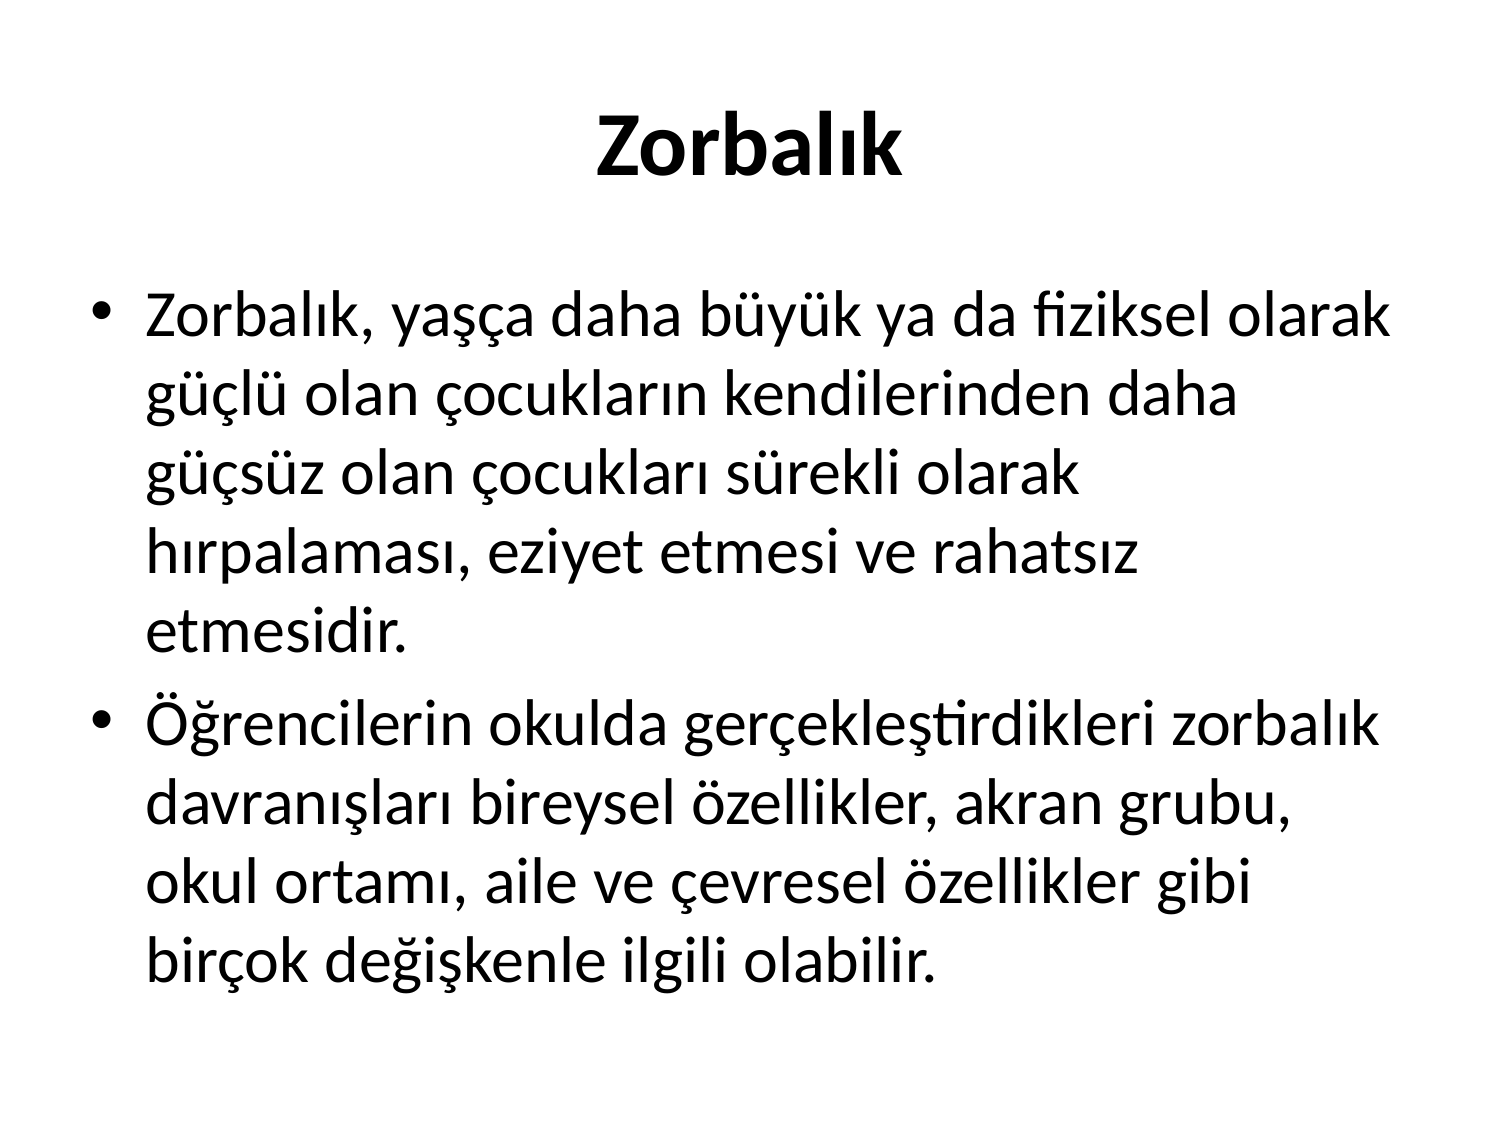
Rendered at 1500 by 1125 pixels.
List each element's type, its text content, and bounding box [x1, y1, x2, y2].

title Zorbalık [75, 45, 1425, 233]
list Zorbalık, yaşça daha büyük ya da fiziksel olarak güçlü olan çocukların kendilerinden daha güçsüz olan çocukları sürekli olarak hırpalaması, eziyet etmesi ve rahatsız etmesidir. Öğrencilerin okulda gerçekleştirdikleri zorbalık davranışları bireysel özellikler, akran grubu, okul ortamı, aile ve çevresel özellikler gibi birçok değişkenle ilgili olabilir. [75, 262, 1425, 1005]
